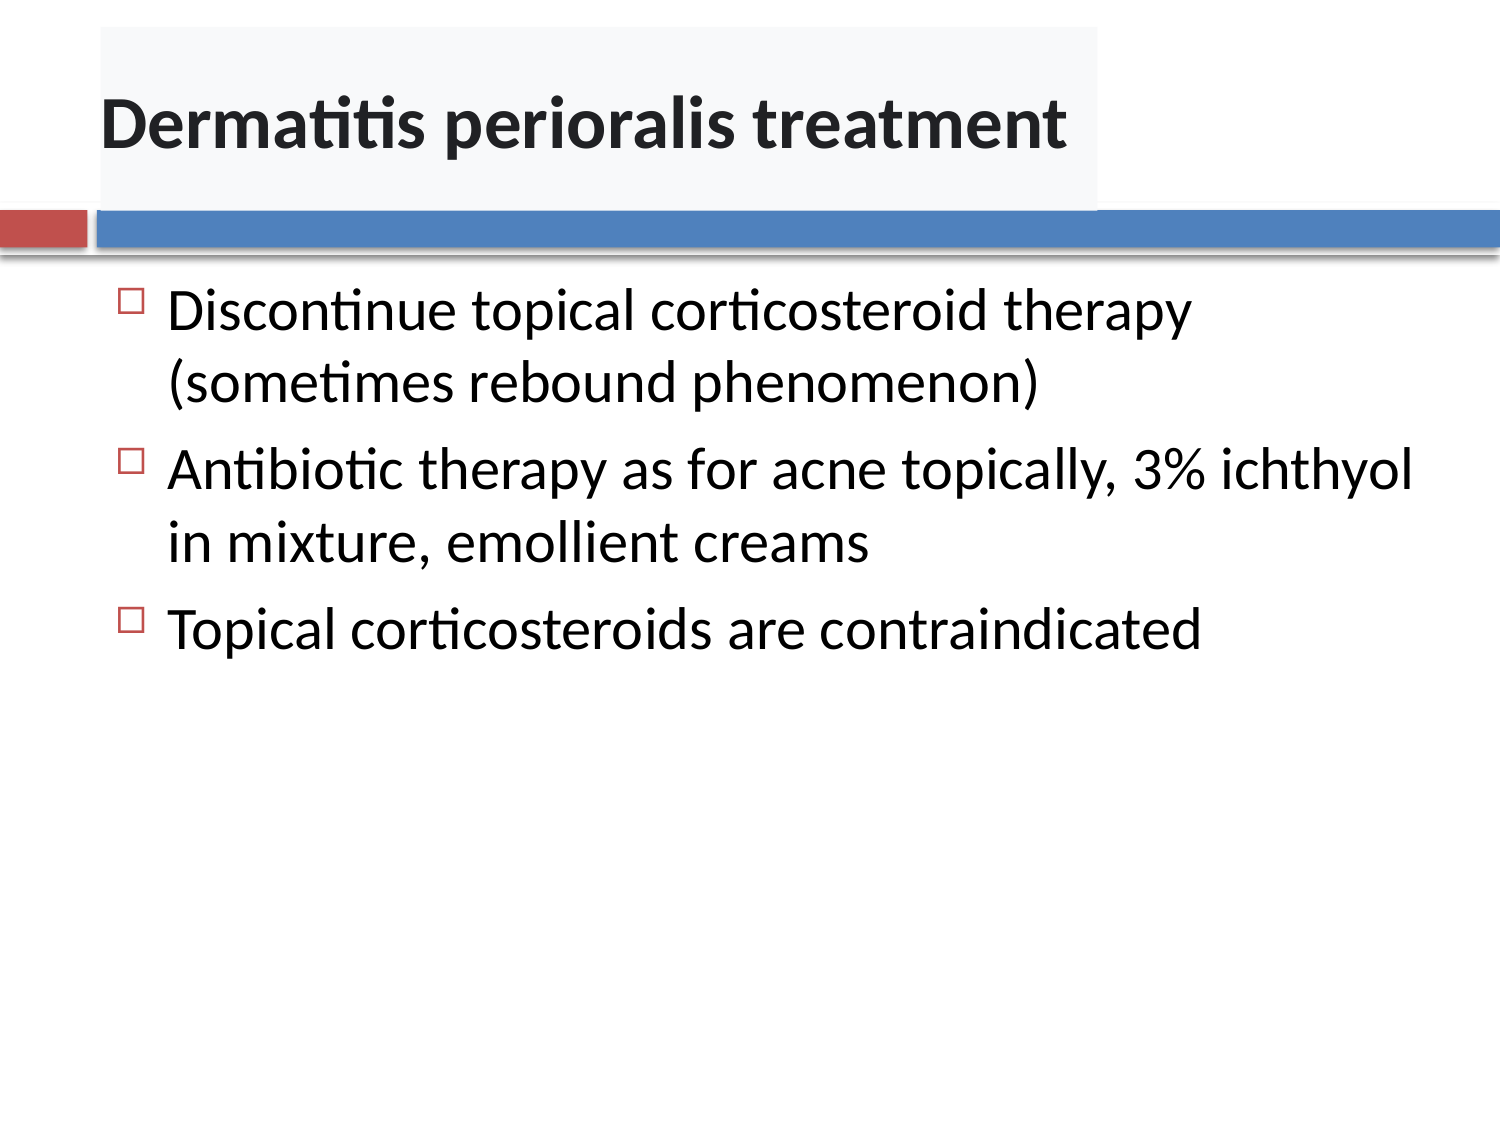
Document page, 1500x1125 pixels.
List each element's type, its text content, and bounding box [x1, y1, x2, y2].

title Dermatitis perioralis treatment [100, 26, 1098, 211]
list Discontinue topical corticosteroid therapy (sometimes rebound phenomenon) Antibiotic therapy as for acne topically, 3% ichthyol in mixture, emollient creams Topical corticosteroids are contraindicated [100, 262, 1438, 1000]
